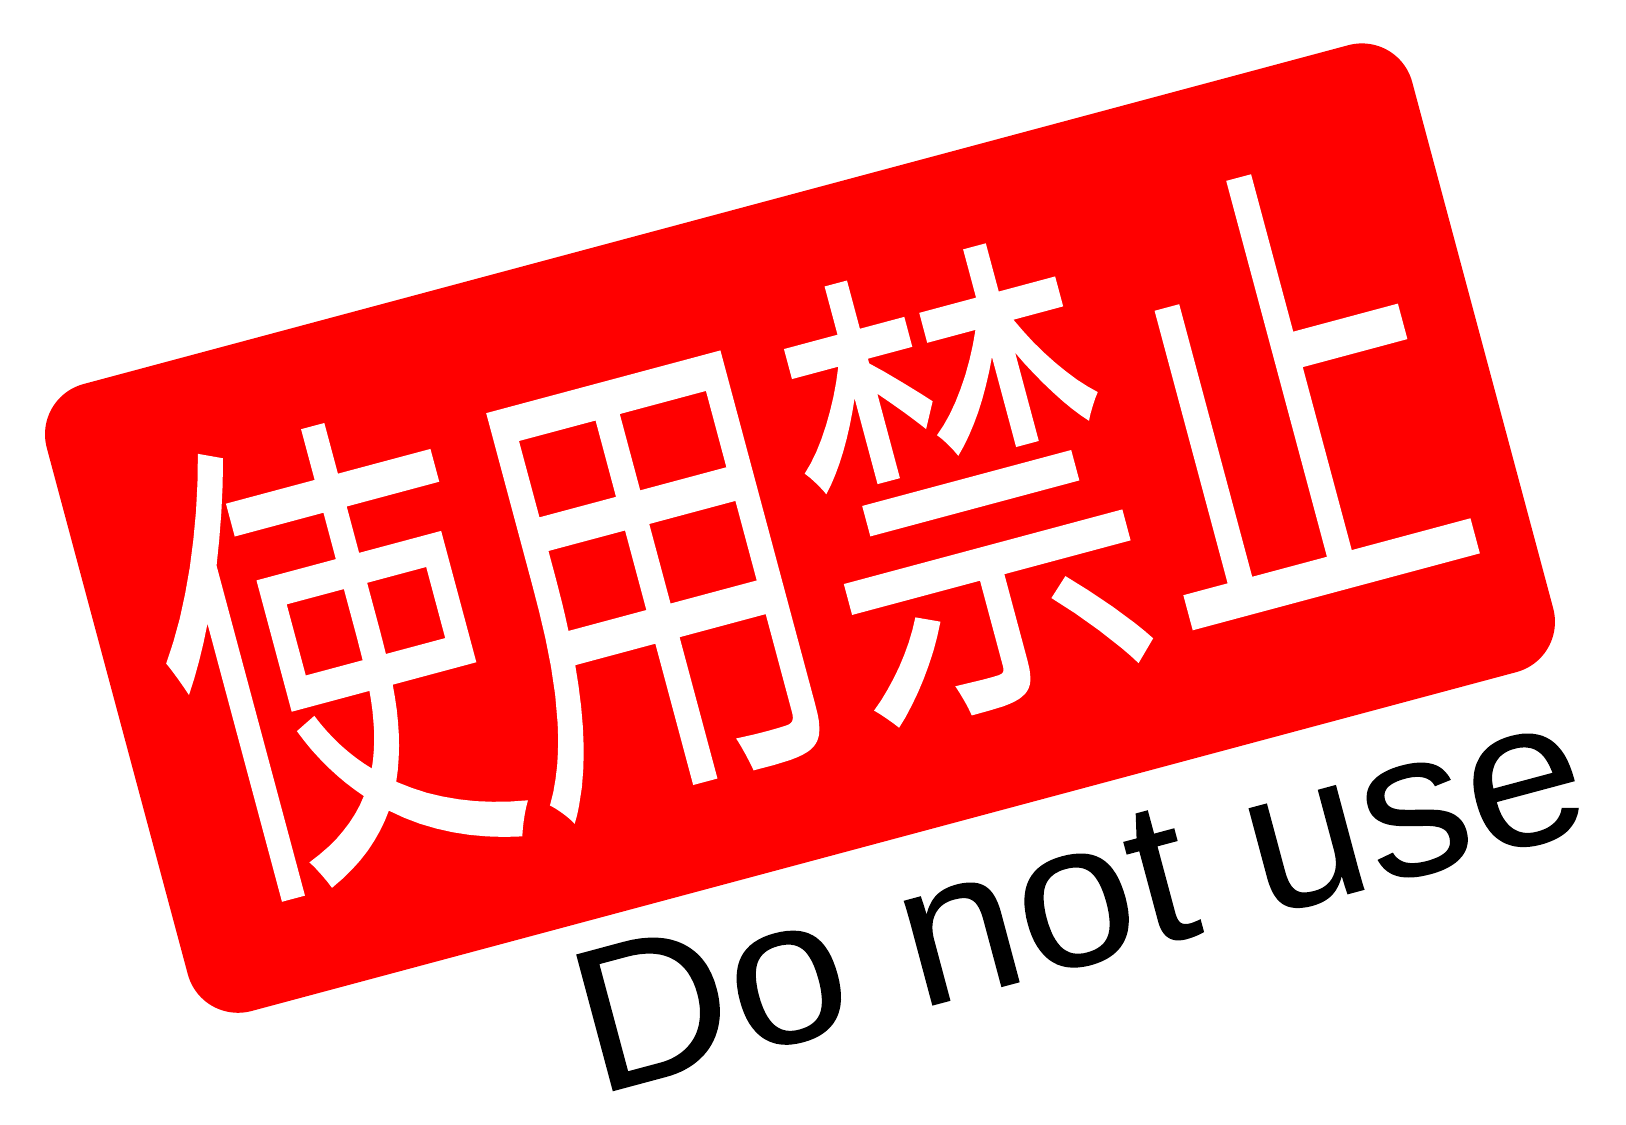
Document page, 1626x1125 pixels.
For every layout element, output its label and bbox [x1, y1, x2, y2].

text_box [92, 203, 1507, 853]
